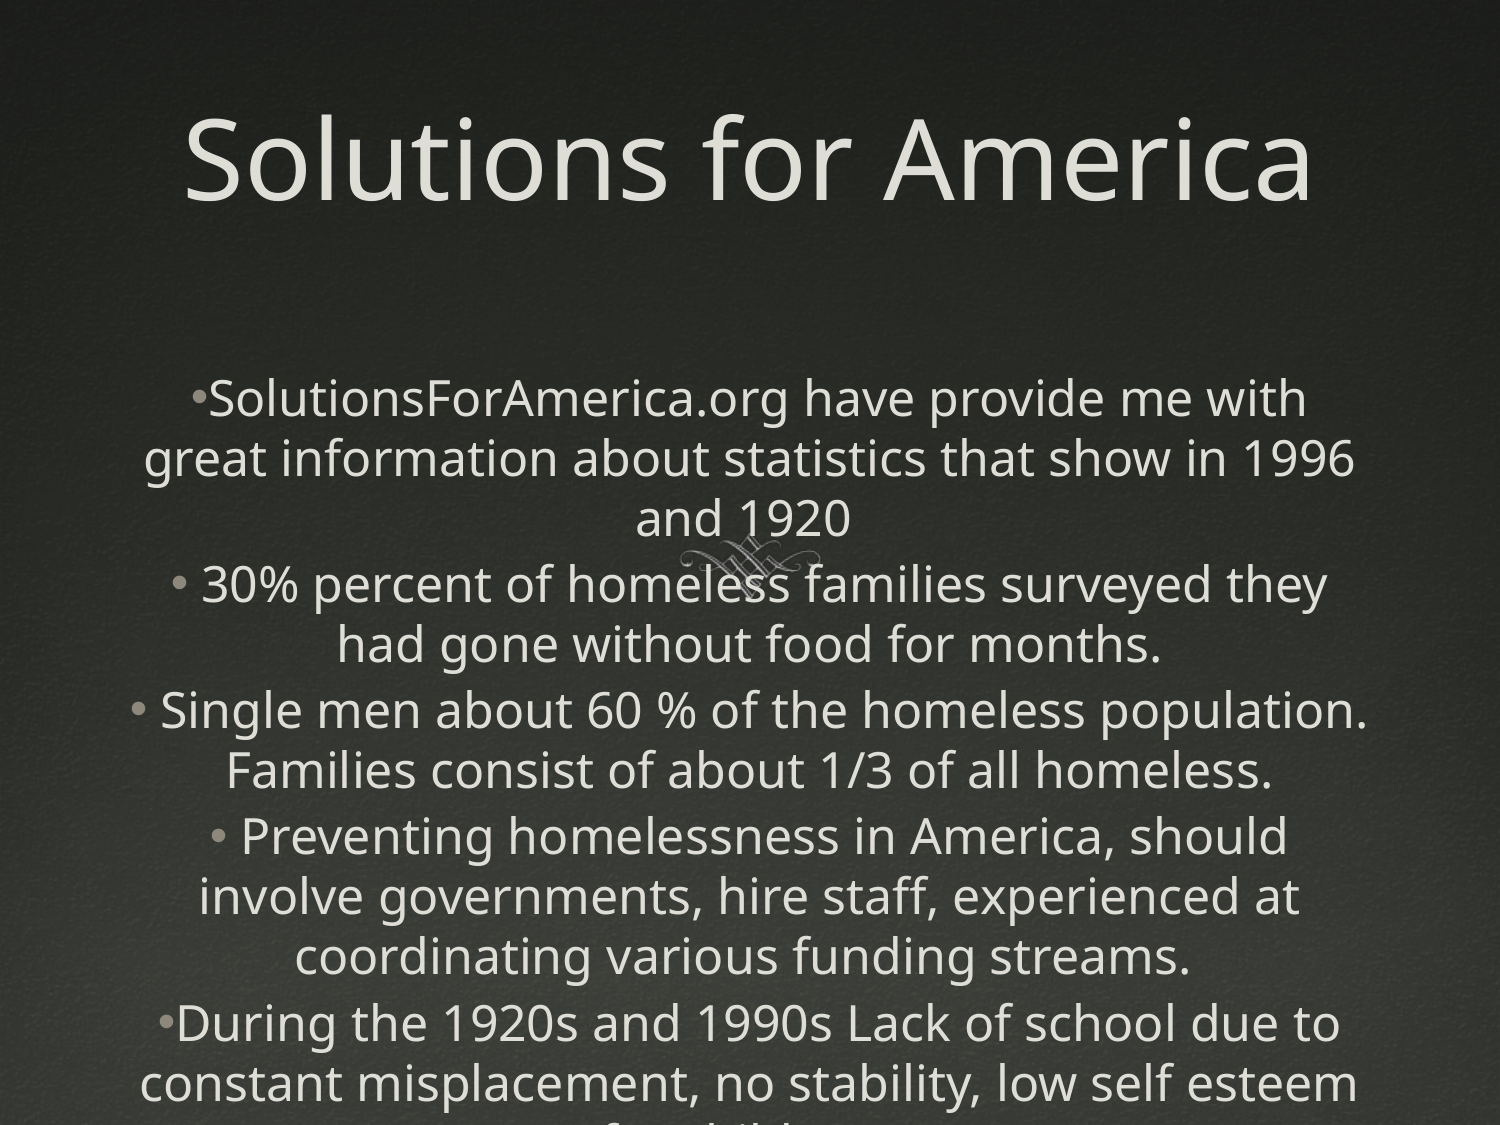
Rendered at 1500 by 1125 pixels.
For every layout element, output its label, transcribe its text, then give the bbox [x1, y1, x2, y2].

title Solutions for America [112, 46, 1388, 231]
subtitle SolutionsForAmerica.org have provide me with great information about statistics that show in 1996 and 1920 30% percent of homeless families surveyed they had gone without food for months. Single men about 60 % of the homeless population. Families consist of about 1/3 of all homeless. Preventing homelessness in America, should involve governments, hire staff, experienced at coordinating various funding streams. During the 1920s and 1990s Lack of school due to constant misplacement, no stability, low self esteem for children . [112, 358, 1388, 761]
